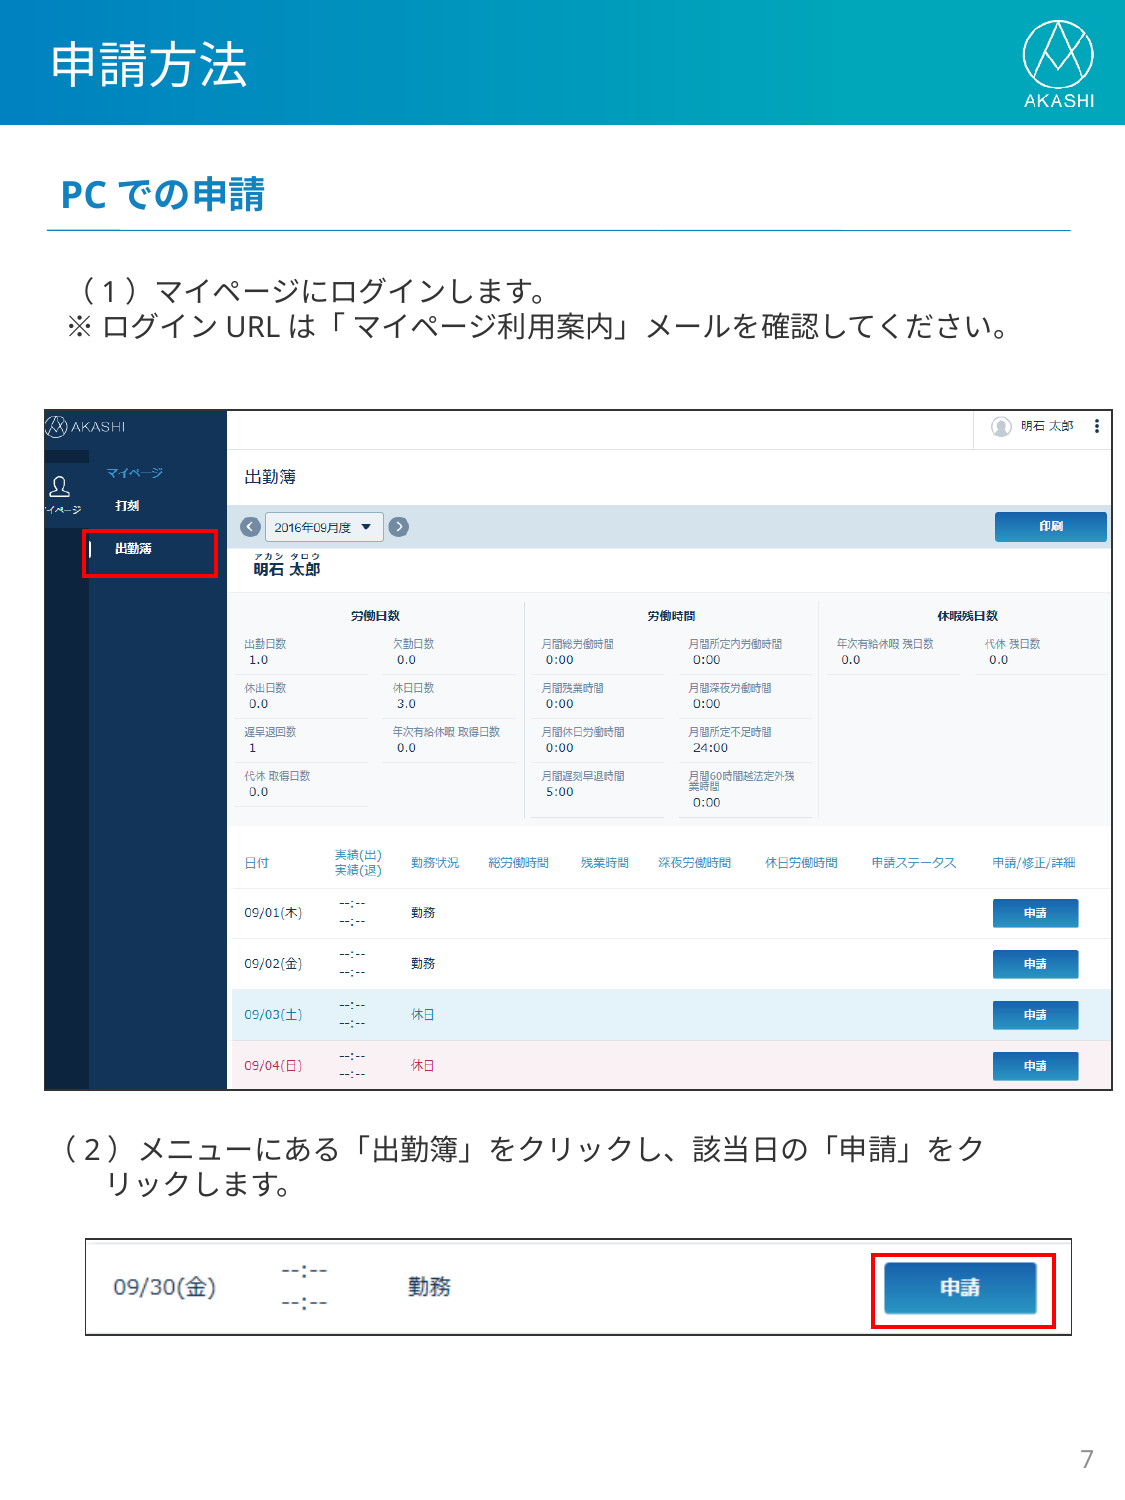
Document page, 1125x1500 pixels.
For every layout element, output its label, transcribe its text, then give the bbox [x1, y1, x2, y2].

text_box （2）メニューにある「出勤簿」をクリックし、該当日の「申請」をクリックします。 [33, 1123, 1011, 1209]
text_box PCでの申請 [44, 163, 281, 224]
title 申請方法 [33, 0, 1045, 123]
picture [45, 410, 1112, 1090]
picture [1045, 9, 1103, 117]
picture [86, 1239, 1071, 1335]
slide_number 6 [856, 1420, 1110, 1500]
text_box （1）マイページにログインします。 ※ログインURLは「 マイページ利用案内」メールを確認してください。 [50, 266, 1028, 351]
